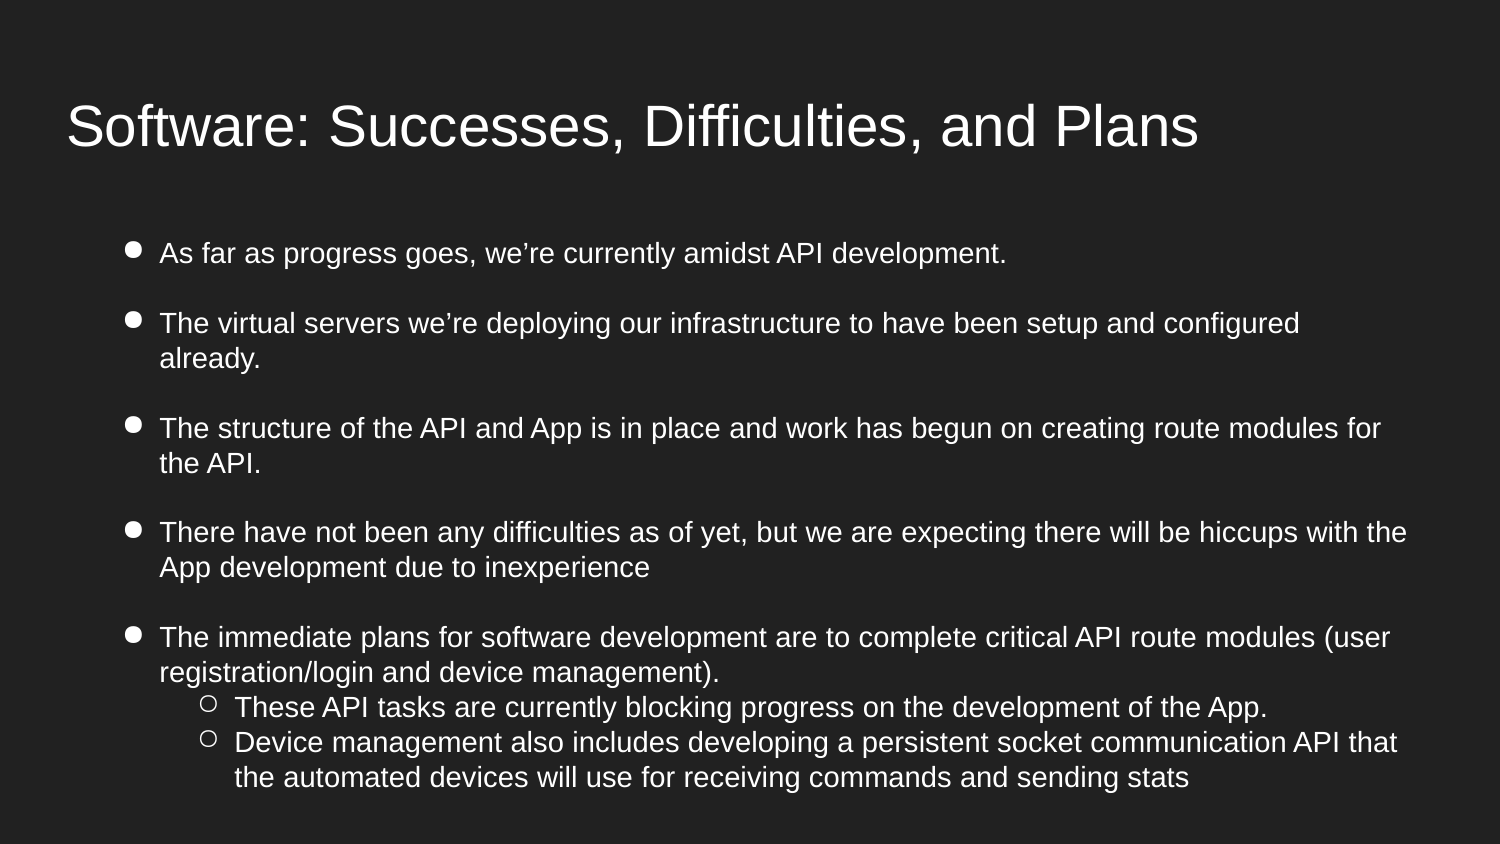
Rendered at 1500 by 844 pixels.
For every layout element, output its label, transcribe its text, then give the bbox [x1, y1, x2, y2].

title Software: Successes, Difficulties, and Plans [51, 72, 1449, 167]
text_box As far as progress goes, we’re currently amidst API development. The virtual servers we’re deploying our infrastructure to have been setup and configured already. The structure of the API and App is in place and work has begun on creating route modules for the API. There have not been any difficulties as of yet, but we are expecting there will be hiccups with the App development due to inexperience The immediate plans for software development are to complete critical API route modules (user registration/login and device management). These API tasks are currently blocking progress on the development of the App. Device management also includes developing a persistent socket communication API that the automated devices will use for receiving commands and sending stats [69, 219, 1427, 775]
